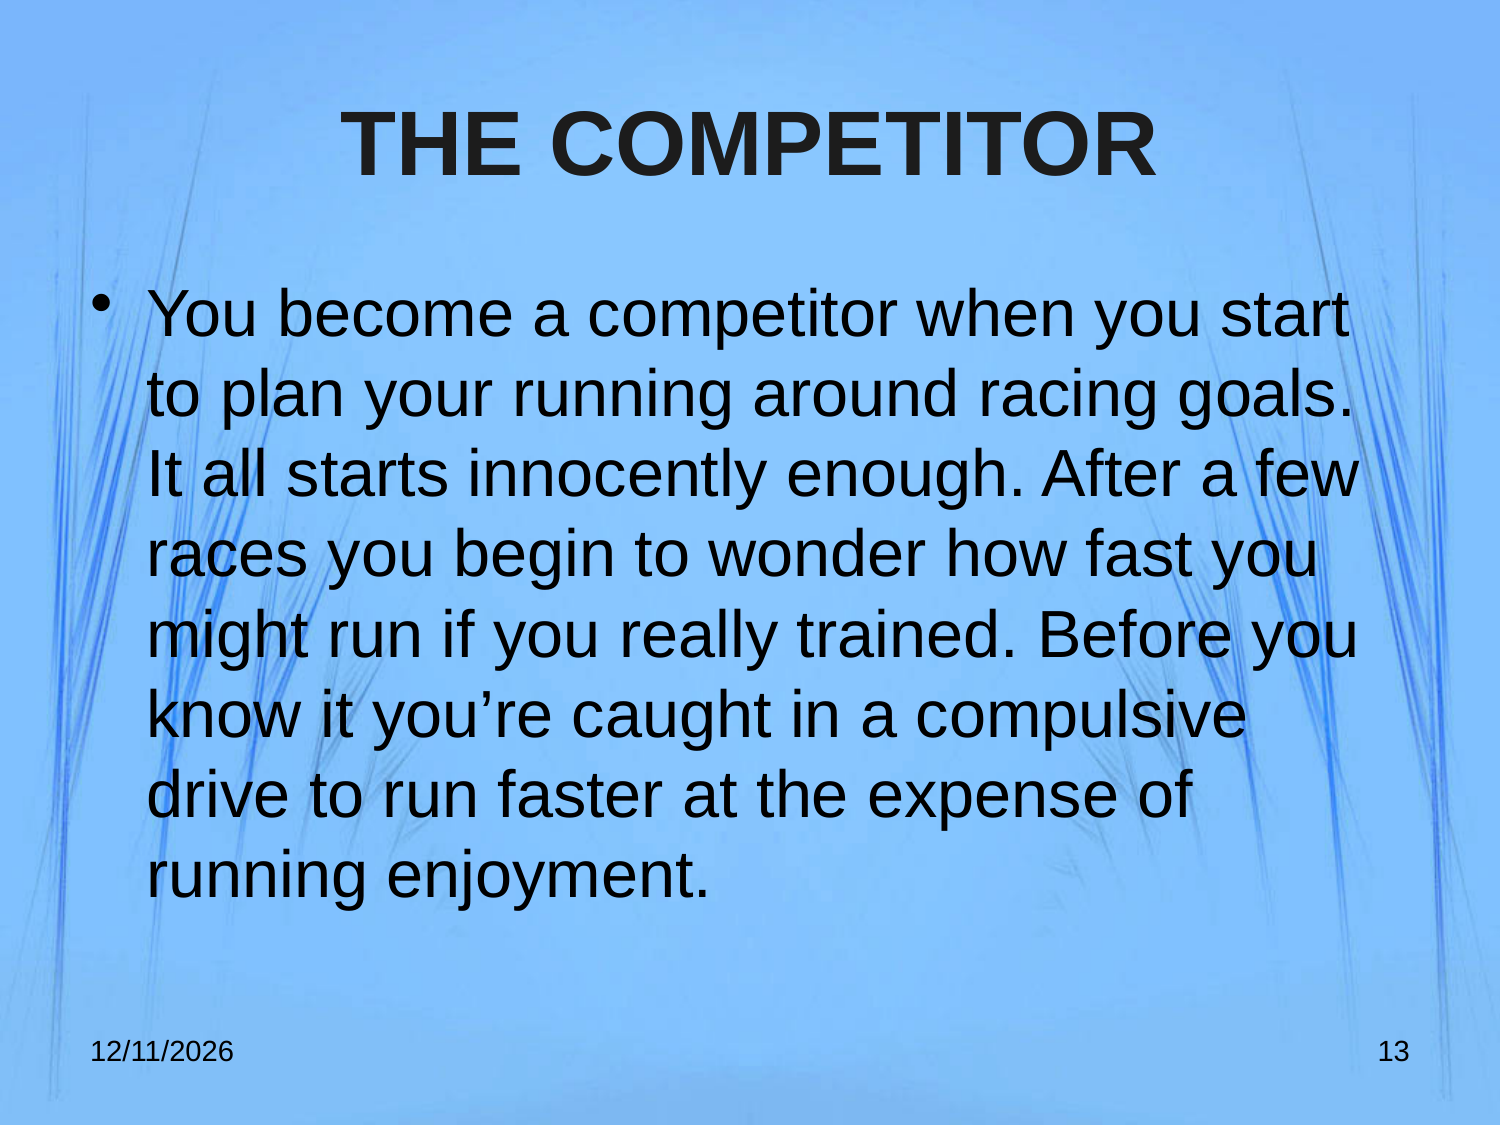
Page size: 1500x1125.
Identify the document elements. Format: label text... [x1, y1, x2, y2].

picture [0, 0, 1500, 1125]
title THE COMPETITOR [74, 44, 1426, 233]
list You become a competitor when you start to plan your running around racing goals. It all starts innocently enough. After a few races you begin to wonder how fast you might run if you really trained. Before you know it you’re caught in a compulsive drive to run faster at the expense of running enjoyment. [74, 262, 1426, 1006]
slide_number 13 [1074, 1024, 1426, 1103]
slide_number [74, 1024, 426, 1103]
